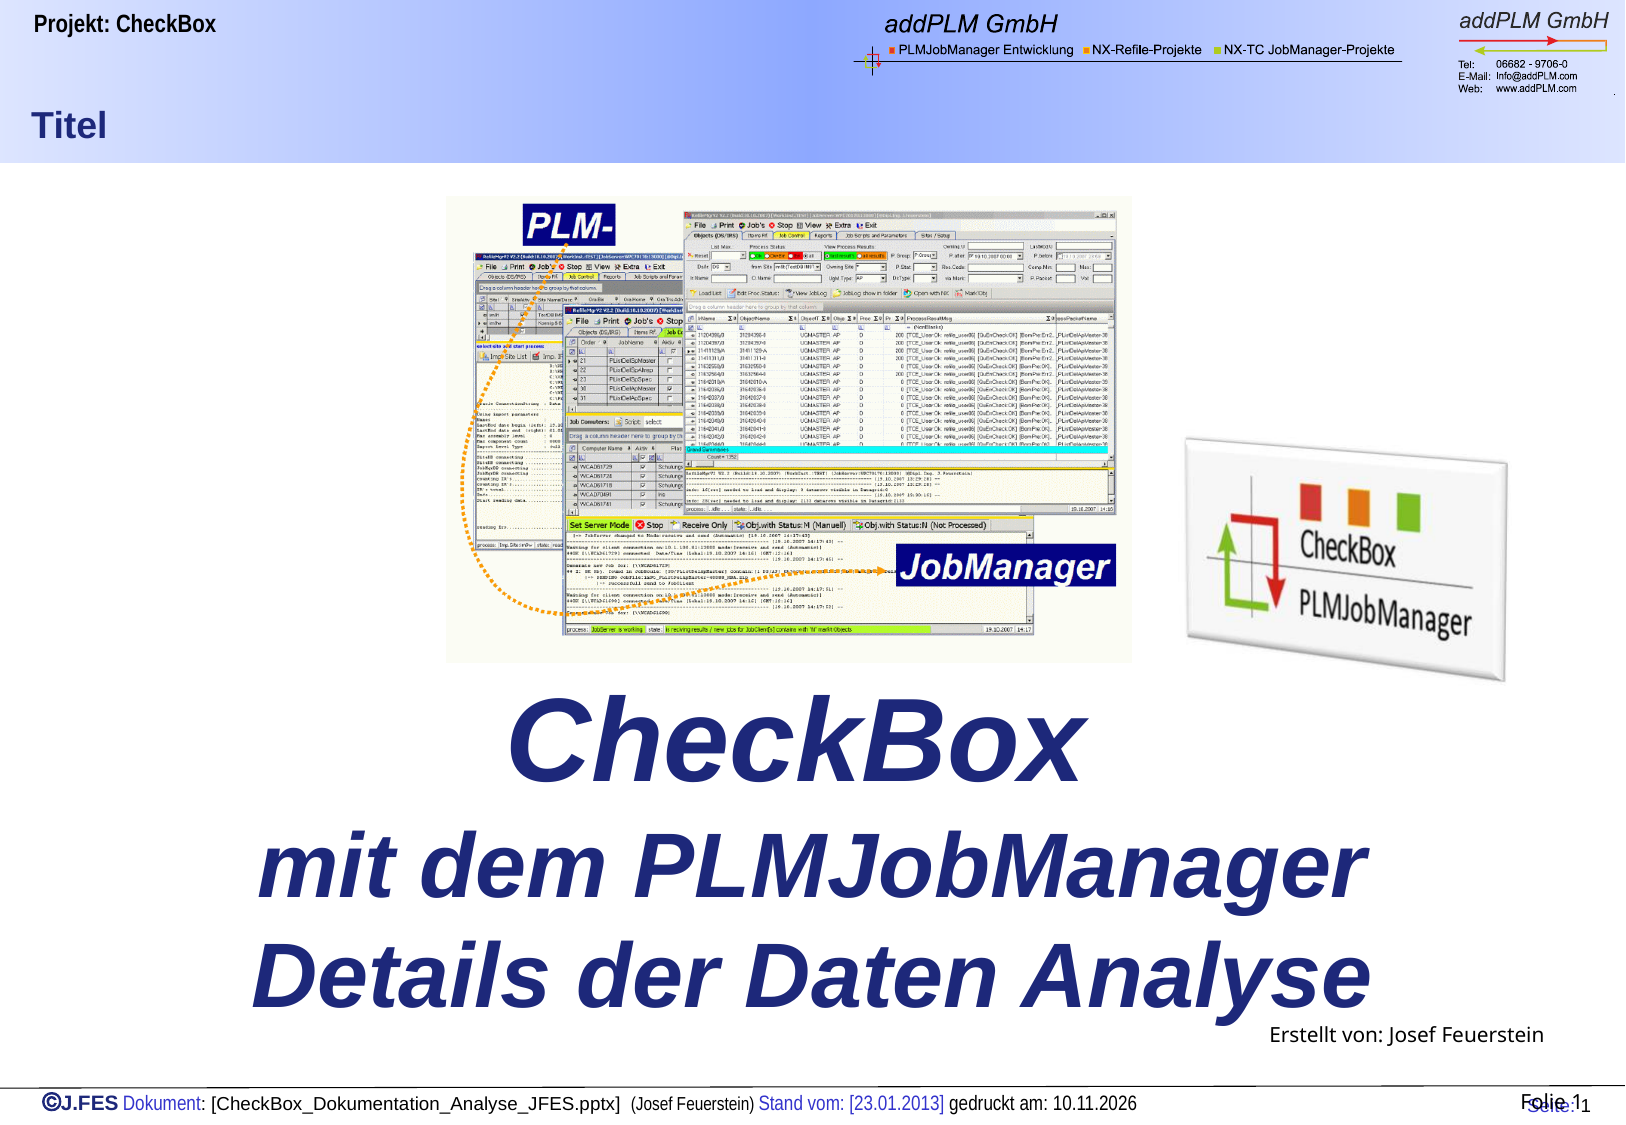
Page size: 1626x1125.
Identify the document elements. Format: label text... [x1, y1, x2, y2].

text_box CheckBox mit dem PLMJobManager Details der Daten Analyse [184, 651, 1441, 1037]
picture [1178, 429, 1512, 689]
text_box Folie 1 [1259, 1081, 1598, 1125]
title Titel [30, 73, 1600, 147]
picture [446, 196, 1132, 663]
text_box Erstellt von: Josef Feuerstein [1215, 1019, 1598, 1054]
